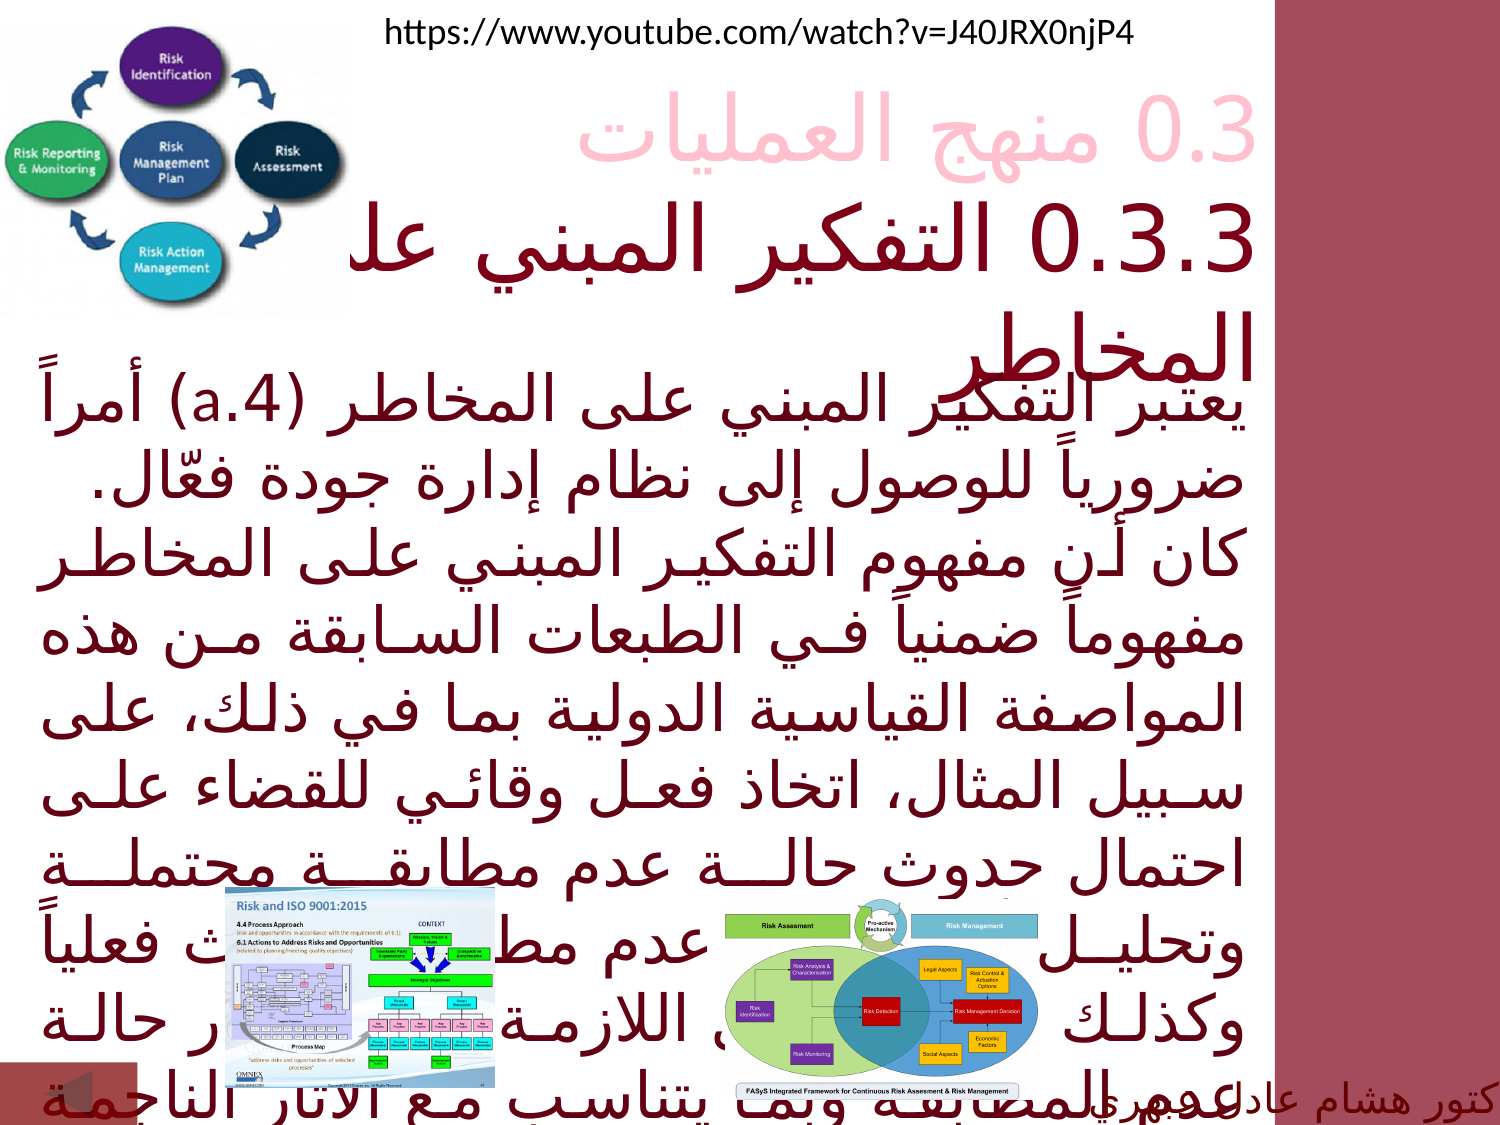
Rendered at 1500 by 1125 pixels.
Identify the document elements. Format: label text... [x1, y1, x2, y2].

picture [0, 24, 351, 317]
text_box 0.3 منهج العمليات 0.3.3 التفكير المبني على المخاطر [0, 62, 1275, 408]
text_box [0, 1060, 140, 1125]
picture [724, 899, 1038, 1100]
text_box [1273, 0, 1500, 1064]
text_box الدكتور هشام عادل عبهري [1073, 1064, 1500, 1125]
picture [224, 887, 495, 1088]
text_box https://www.youtube.com/watch?v=J40JRX0njP4 [312, 0, 1150, 60]
text_box يعتبر التفكير المبني على المخاطر (4.a) أمراً ضرورياً للوصول إلى نظام إدارة جودة فعّال. كان أن مفهوم التفكير المبني على المخاطر مفهوماً ضمنياً في الطبعات السابقة من هذه المواصفة القياسية الدولية بما في ذلك، على سبيل المثال، اتخاذ فعل وقائي للقضاء على احتمال حدوث حالة عدم مطابقة محتملة وتحليل أية حالات عدم مطابقة تحدث فعلياً وكذلك اتخاذ الأفعال اللازمة لمنع تكرار حالة عدم المطابقة وبما يتناسب مع الآثار الناجمة عن حدوثها. [24, 349, 1263, 1125]
